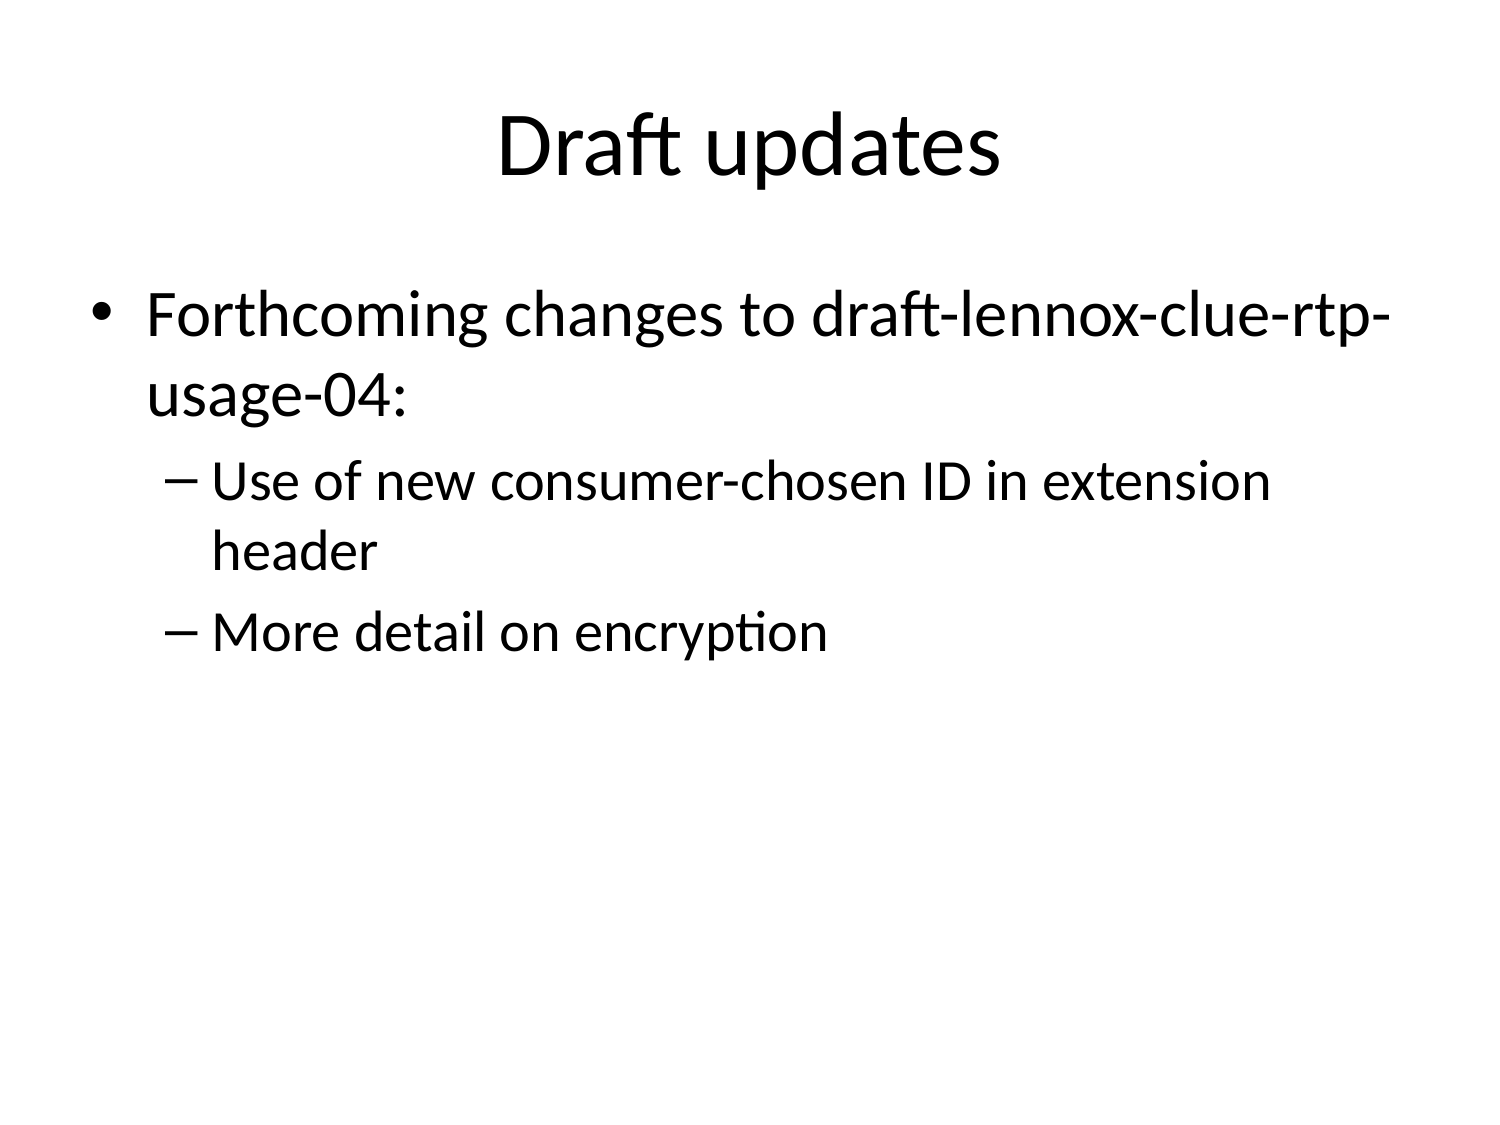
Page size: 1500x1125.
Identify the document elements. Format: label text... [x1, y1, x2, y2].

list Forthcoming changes to draft-lennox-clue-rtp-usage-04: Use of new consumer-chosen ID in extension header More detail on encryption [75, 262, 1425, 1005]
title Draft updates [75, 45, 1425, 233]
